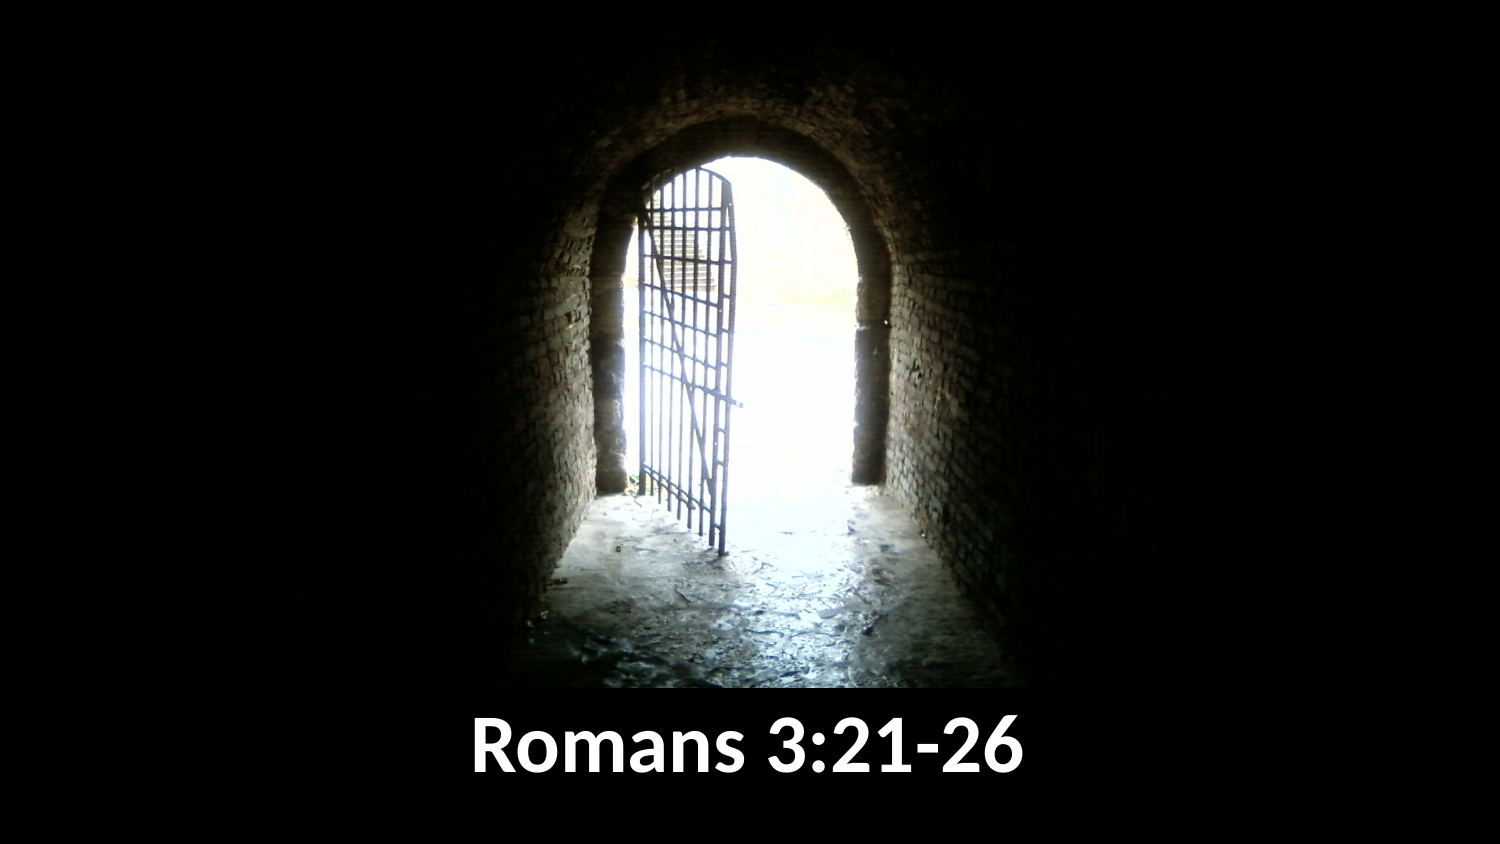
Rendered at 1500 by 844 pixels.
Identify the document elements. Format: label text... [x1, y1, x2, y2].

picture [288, 0, 1207, 688]
text_box Romans 3:21-26 [335, 697, 1160, 797]
